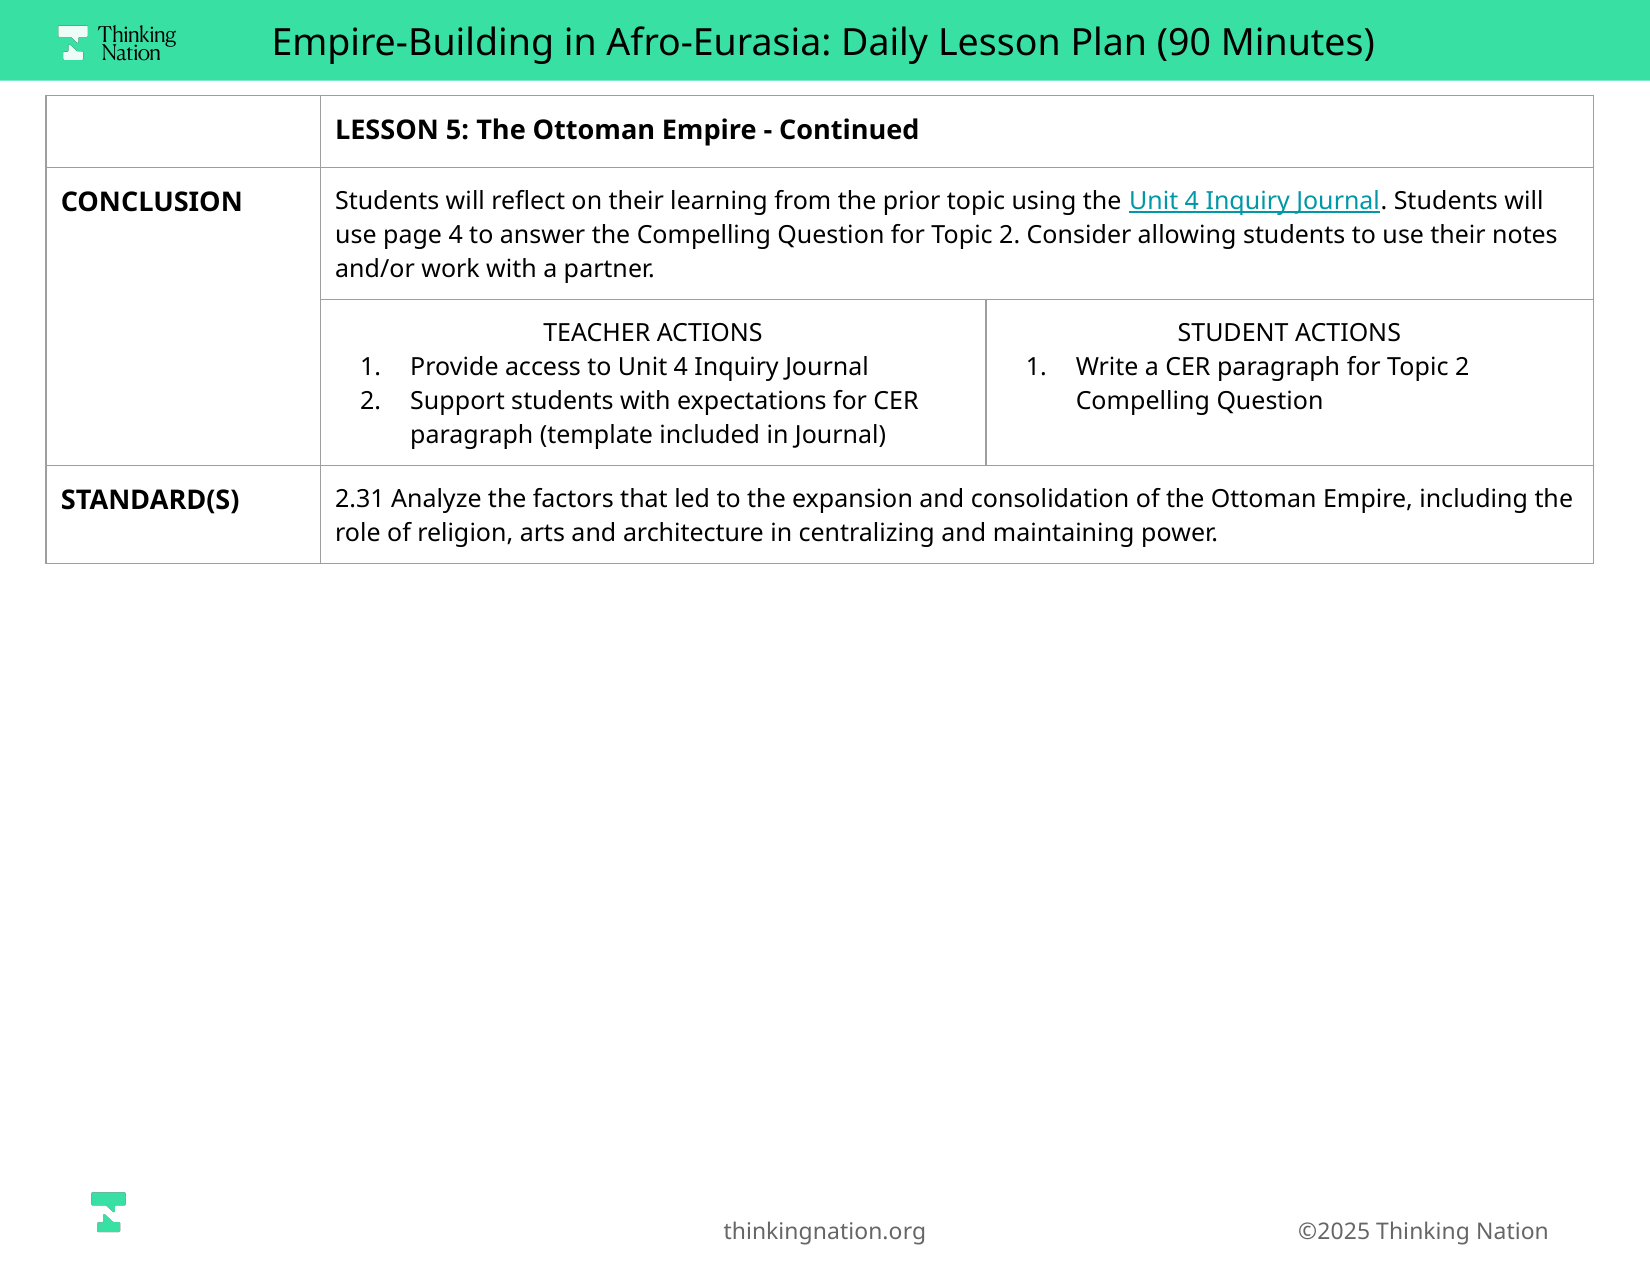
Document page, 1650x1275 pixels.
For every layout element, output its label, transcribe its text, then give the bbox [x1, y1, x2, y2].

table_cell Students will reflect on their learning from the prior topic using the Unit 4 Inquiry Journal. Students will use page 4 to answer the Compelling Question for Topic 2. Consider allowing students to use their notes and/or work with a partner. [321, 168, 1593, 299]
picture [80, 1184, 136, 1240]
text_box Empire-Building in Afro-Eurasia: Daily Lesson Plan (90 Minutes) [0, 0, 1650, 81]
table_cell TEACHER ACTIONS Provide access to Unit 4 Inquiry Journal Support students with expectations for CER paragraph (template included in Journal) [321, 300, 985, 465]
text_box thinkingnation.org [629, 1200, 1021, 1240]
table_cell STANDARD(S) [47, 466, 320, 563]
table_header [47, 96, 320, 167]
table_header LESSON 5: The Ottoman Empire - Continued [321, 96, 1593, 167]
picture [45, 14, 180, 85]
table_cell STUDENT ACTIONS Write a CER paragraph for Topic 2 Compelling Question [987, 300, 1593, 465]
text_box ©2025 Thinking Nation [1174, 1200, 1566, 1240]
table_cell 2.31 Analyze the factors that led to the expansion and consolidation of the Ottoman Empire, including the role of religion, arts and architecture in centralizing and maintaining power. [321, 466, 1593, 563]
table_cell CONCLUSION [47, 168, 320, 465]
